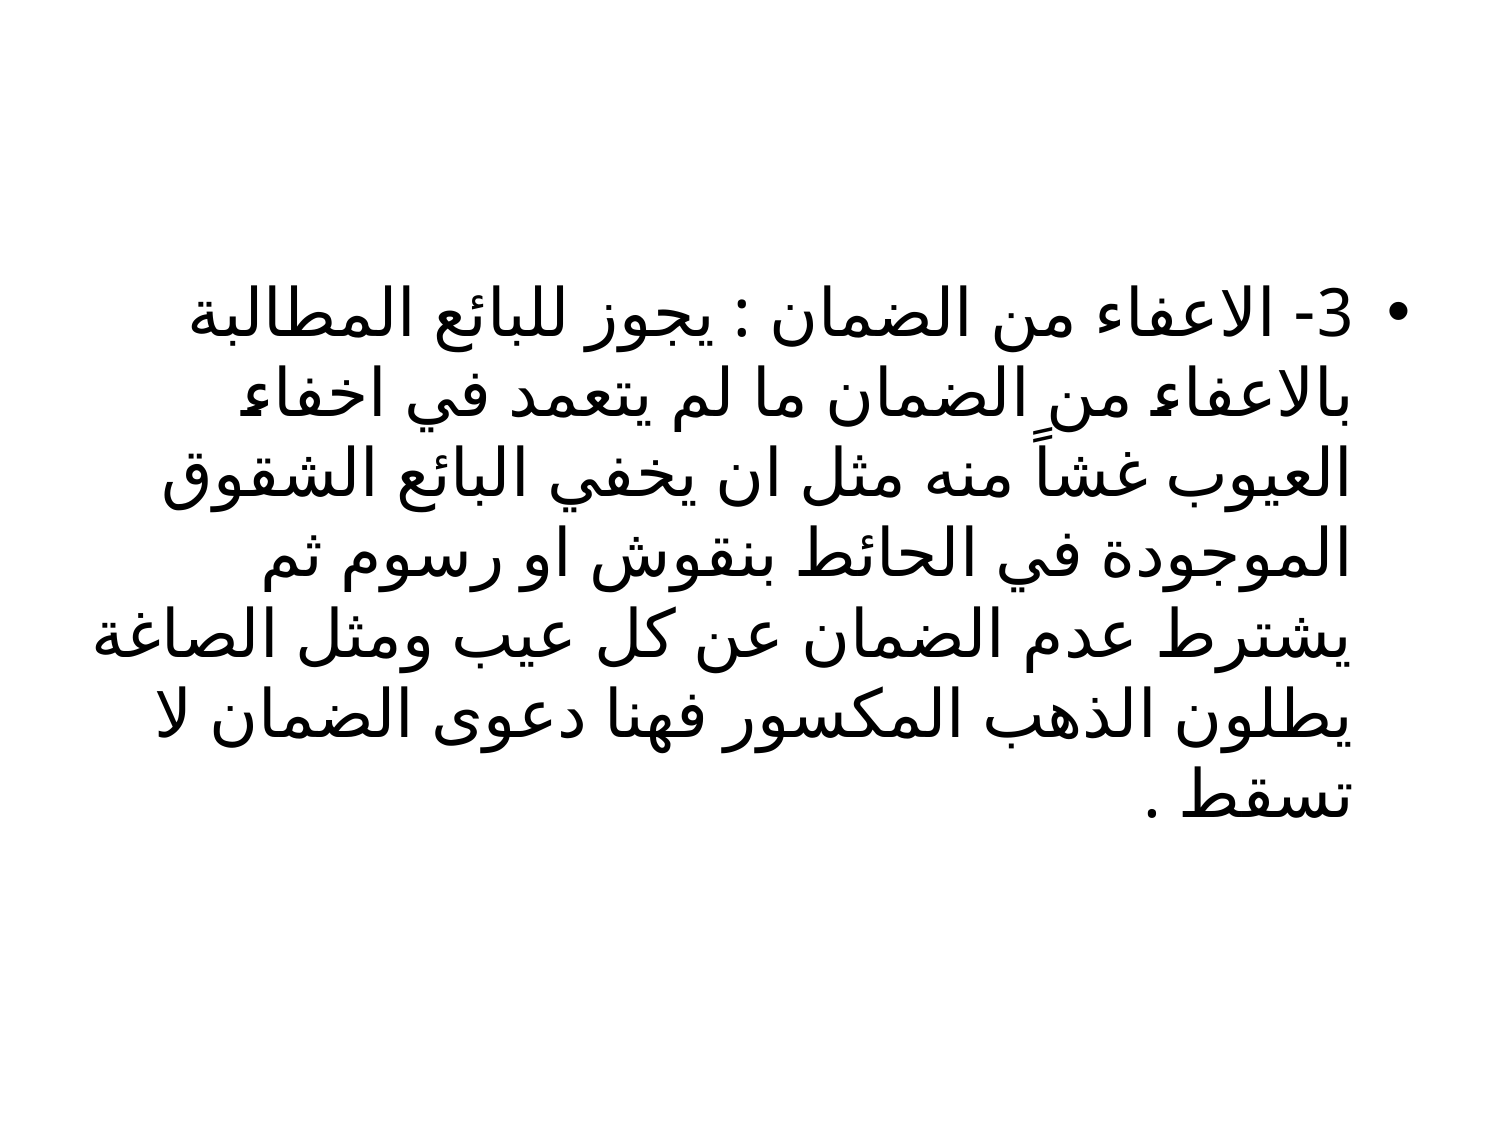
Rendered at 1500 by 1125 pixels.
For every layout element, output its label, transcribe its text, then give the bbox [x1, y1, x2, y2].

list 3- الاعفاء من الضمان : يجوز للبائع المطالبة بالاعفاء من الضمان ما لم يتعمد في اخفاء العيوب غشاً منه مثل ان يخفي البائع الشقوق الموجودة في الحائط بنقوش او رسوم ثم يشترط عدم الضمان عن كل عيب ومثل الصاغة يطلون الذهب المكسور فهنا دعوى الضمان لا تسقط . [75, 262, 1425, 1005]
